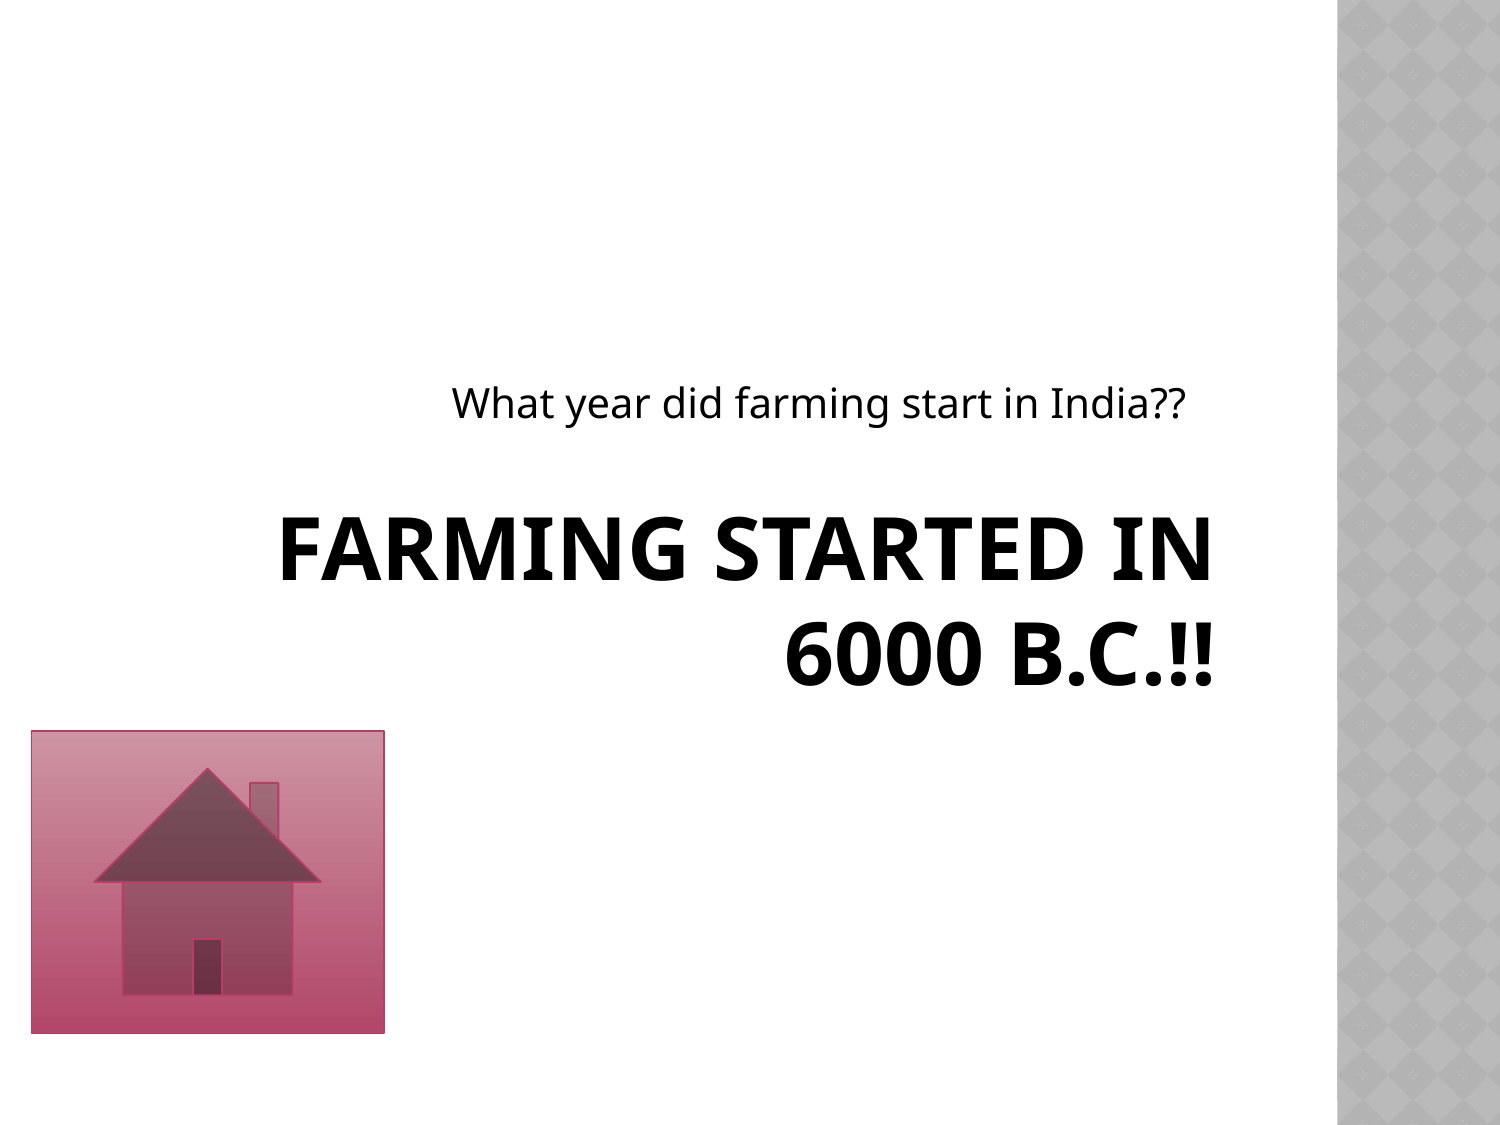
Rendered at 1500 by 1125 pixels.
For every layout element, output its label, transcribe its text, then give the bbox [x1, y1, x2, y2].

title Farming started in 6000 B.C.!! [174, 493, 1224, 794]
list What year did farming start in India?? [174, 312, 1202, 435]
text_box [31, 730, 385, 1034]
